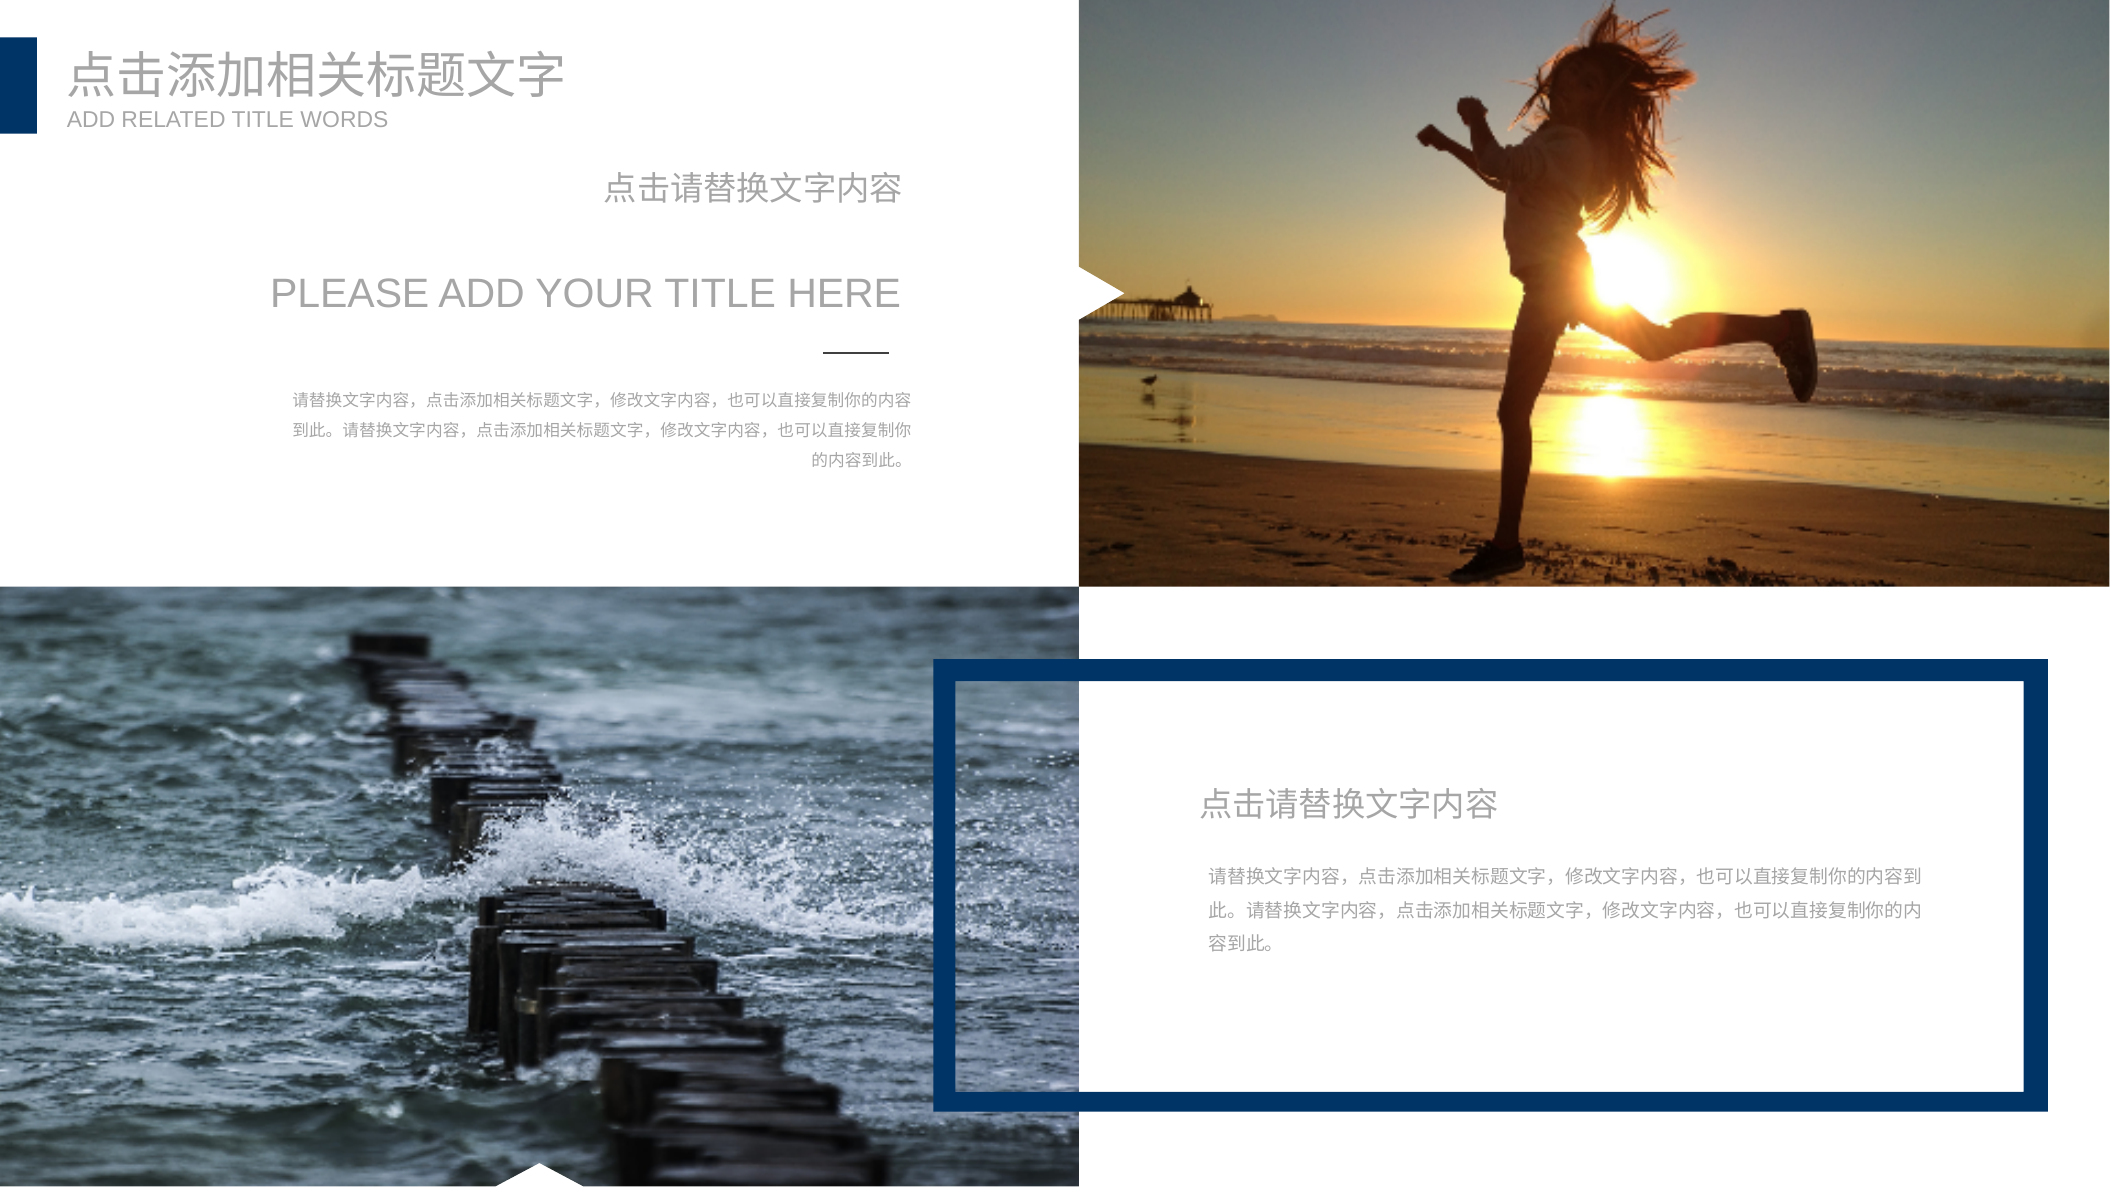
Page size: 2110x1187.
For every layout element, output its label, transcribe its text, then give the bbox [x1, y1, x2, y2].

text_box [933, 659, 2048, 1112]
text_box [250, 139, 927, 476]
text_box 点击添加相关标题文字 [66, 43, 567, 104]
text_box [0, 585, 1080, 1187]
text_box [1077, 0, 2110, 588]
text_box ADD RELATED TITLE WORDS [66, 104, 389, 132]
text_box [0, 36, 38, 135]
